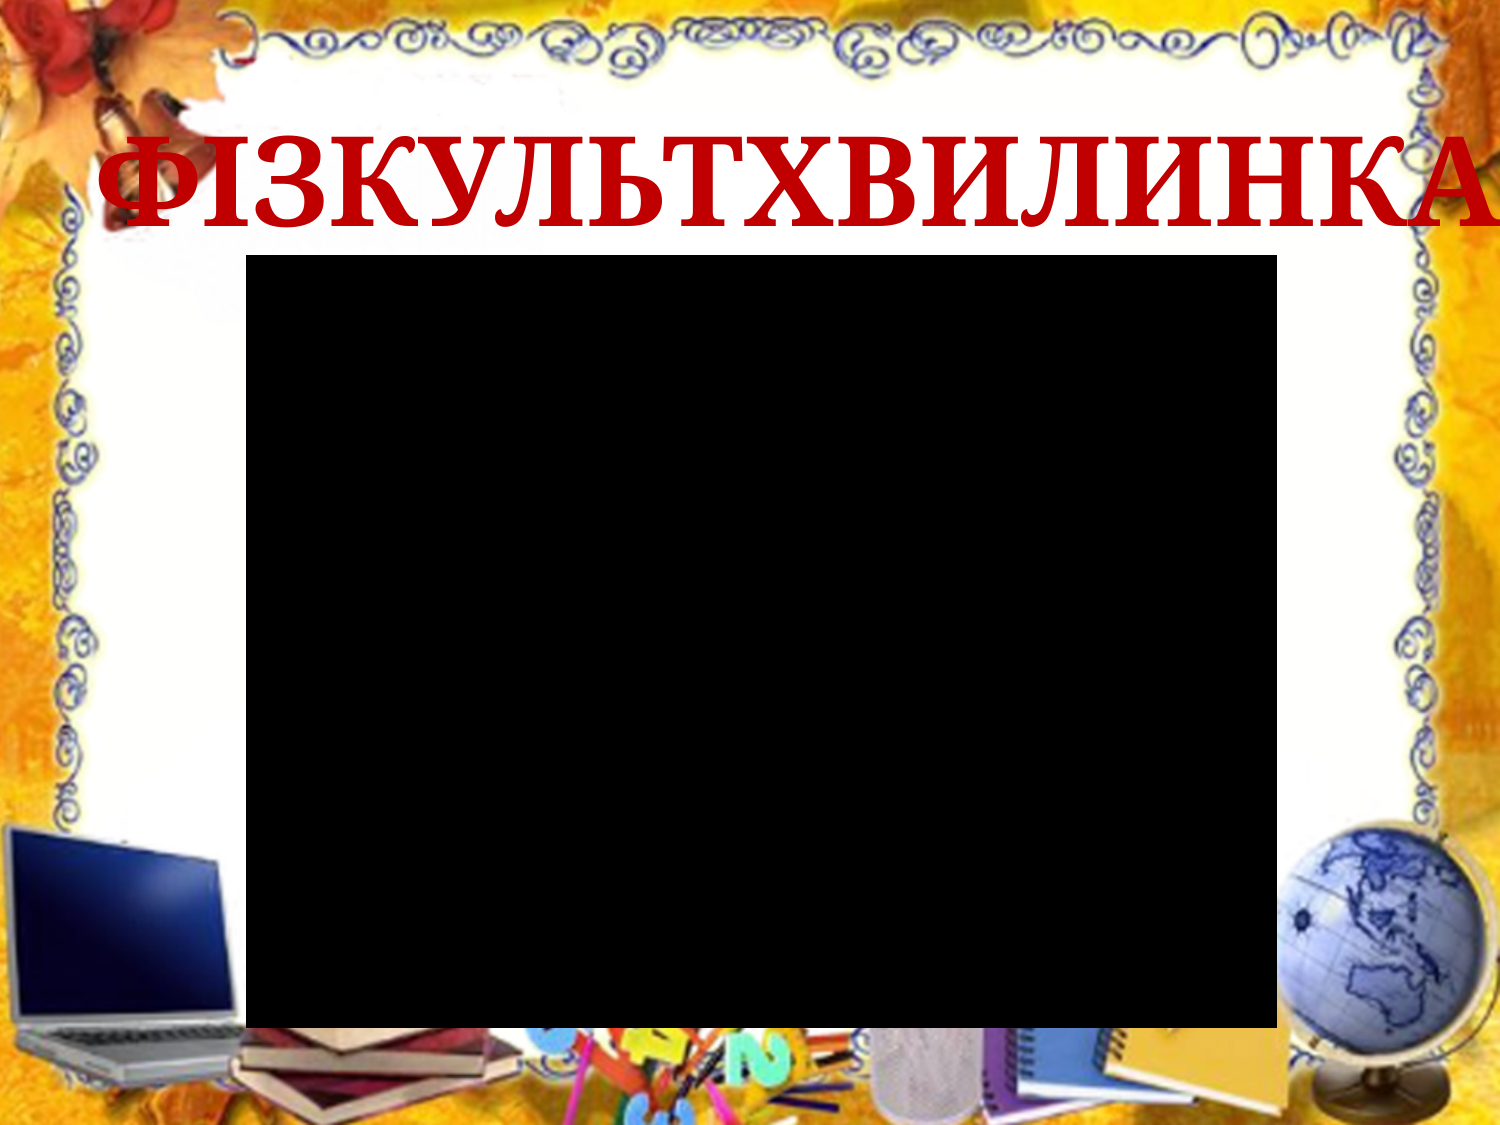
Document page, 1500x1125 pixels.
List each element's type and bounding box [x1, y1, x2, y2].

picture [0, 0, 1500, 1125]
text_box [245, 254, 1278, 1029]
